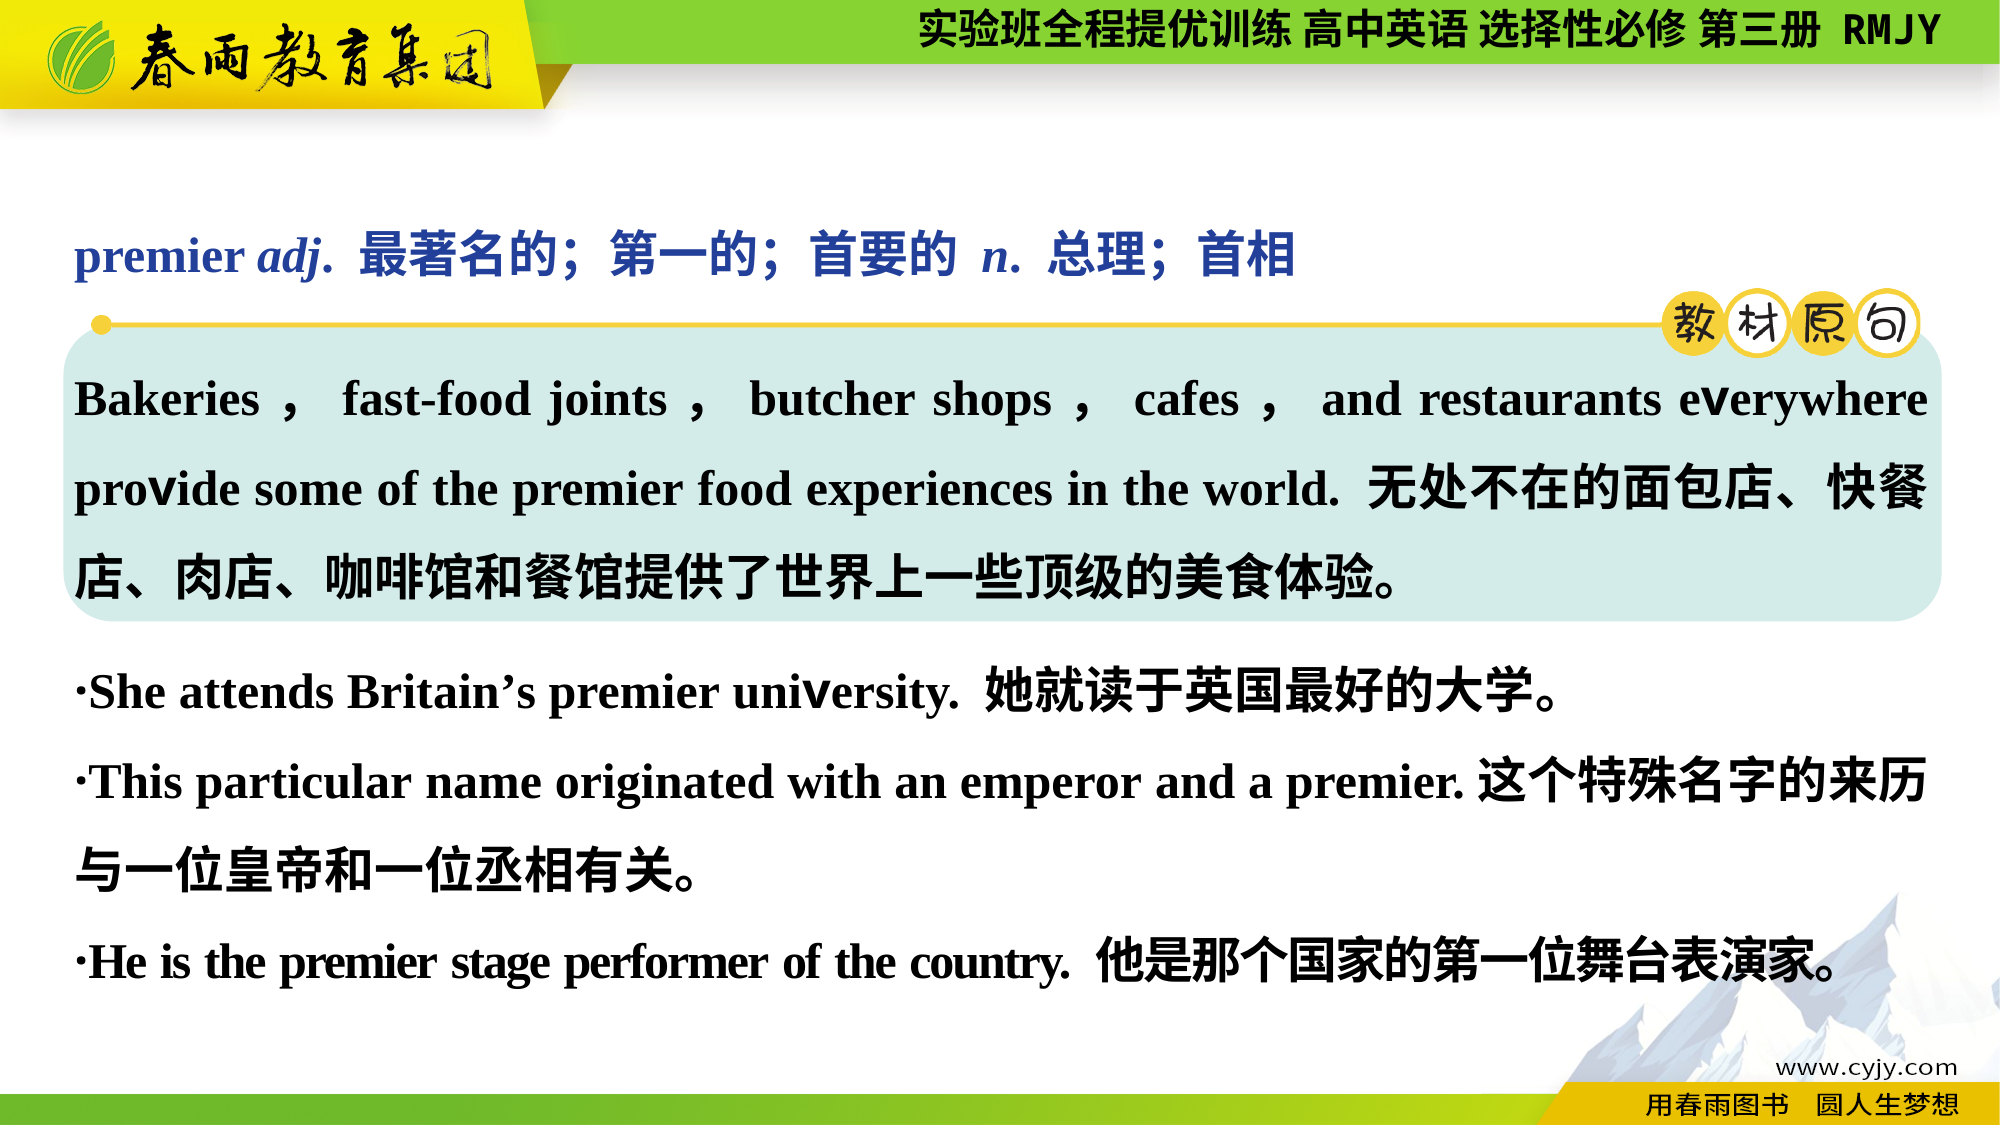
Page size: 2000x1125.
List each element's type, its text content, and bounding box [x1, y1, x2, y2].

list premier adj. 最著名的；第一的；首要的 n. 总理；首相 [59, 184, 1944, 279]
text_box [85, 613, 1920, 621]
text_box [90, 288, 1921, 388]
text_box ·She attends Britain’s premier university. 她就读于英国最好的大学。 ·This particular name originated with an emperor and a premier.这个特殊名字的来历与一位皇帝和一位丞相有关。 ·He is the premier stage performer of the country. 他是那个国家的第一位舞台表演家。 [59, 621, 1944, 997]
picture [0, 0, 2000, 1125]
text_box Bakeries，fast-food joints，butcher shops，cafes，and restaurants everywhere provide some of the premier food experiences in the world. 无处不在的面包店、快餐店、肉店、咖啡馆和餐馆提供了世界上一些顶级的美食体验。 [59, 327, 1944, 613]
